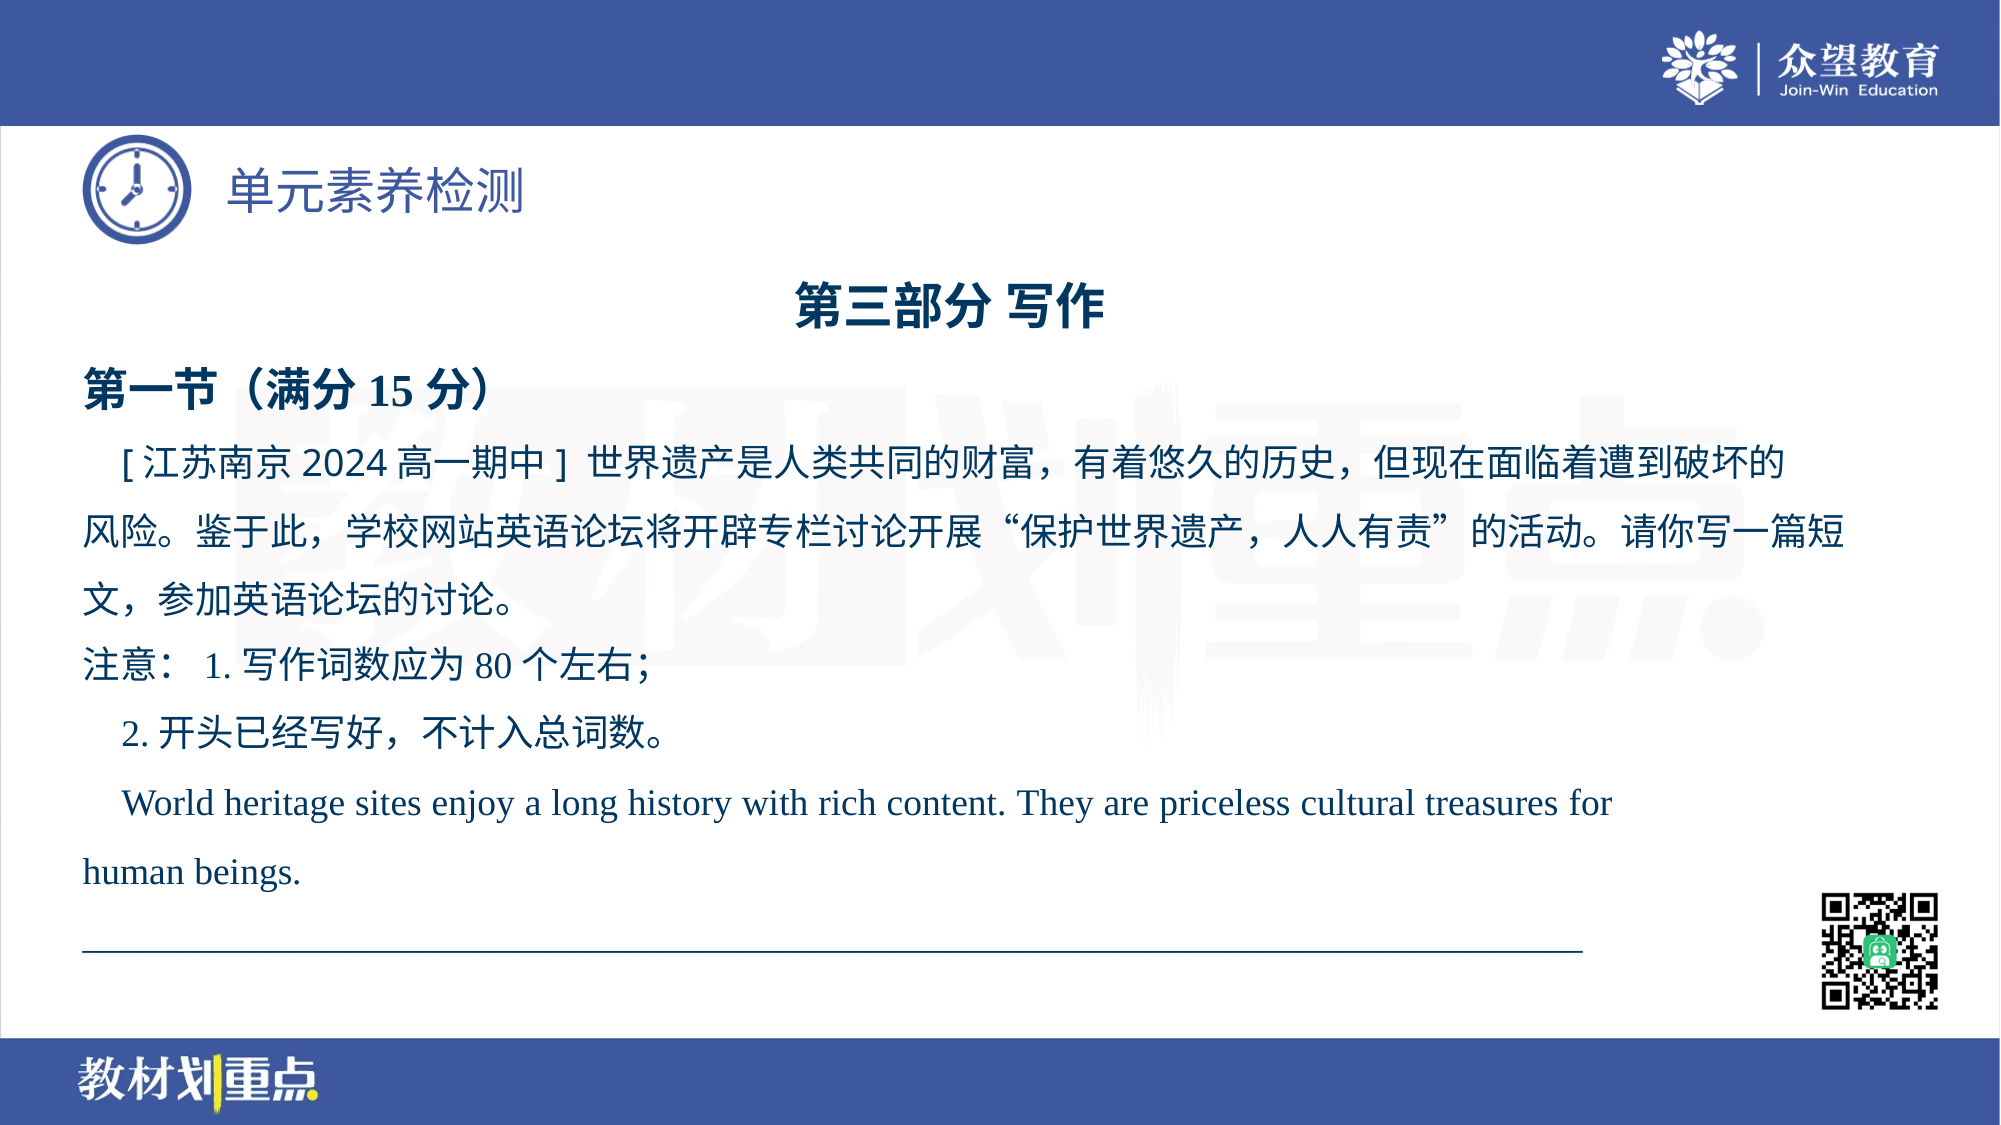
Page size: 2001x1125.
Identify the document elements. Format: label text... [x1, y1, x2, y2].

text_box 第三部分 写作 [82, 247, 1817, 334]
text_box [江苏南京2024高一期中] 世界遗产是人类共同的财富，有着悠久的历史，但现在面临着遭到破坏的 风险。鉴于此，学校网站英语论坛将开辟专栏讨论开展“保护世界遗产，人人有责”的活动。请你写一篇短 文，参加英语论坛的讨论。 注意：1.写作词数应为80个左右； [82, 414, 1817, 680]
picture [0, 0, 2000, 1125]
text_box 第一节（满分15分） [82, 334, 1817, 414]
text_box 2.开头已经写好，不计入总词数。 World heritage sites enjoy a long history with rich content. They are priceless cultural treasures for human beings. ________________________________________________________________________________ [82, 685, 1817, 950]
